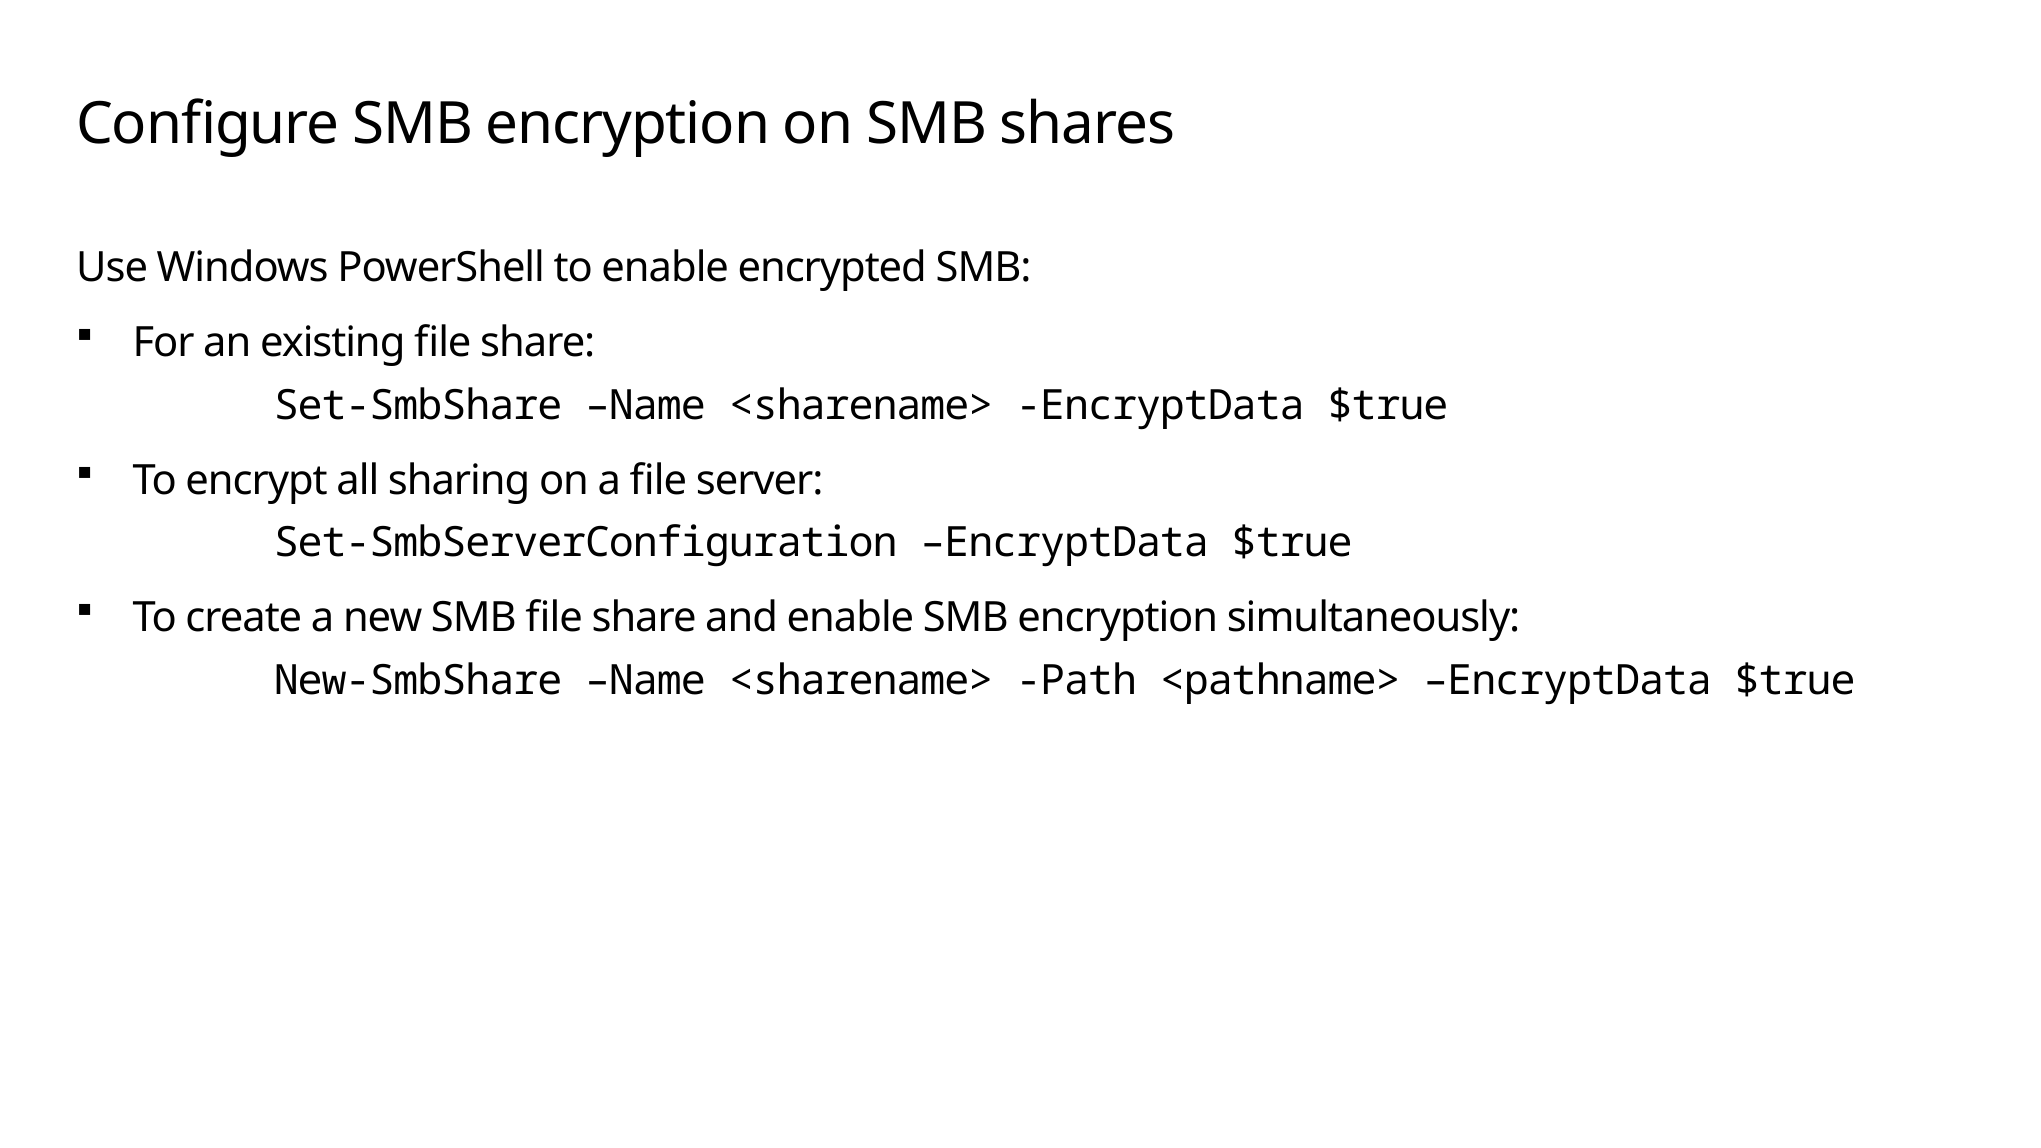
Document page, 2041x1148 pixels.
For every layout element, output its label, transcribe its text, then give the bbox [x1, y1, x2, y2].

list Use Windows PowerShell to enable encrypted SMB: For an existing file share: Set-SmbShare –Name <sharename> -EncryptData $true To encrypt all sharing on a file server: Set-SmbServerConfiguration –EncryptData $true To create a new SMB file share and enable SMB encryption simultaneously: New-SmbShare –Name <sharename> -Path <pathname> –EncryptData $true [76, 240, 1900, 1014]
title Configure SMB encryption on SMB shares [76, 93, 1968, 161]
